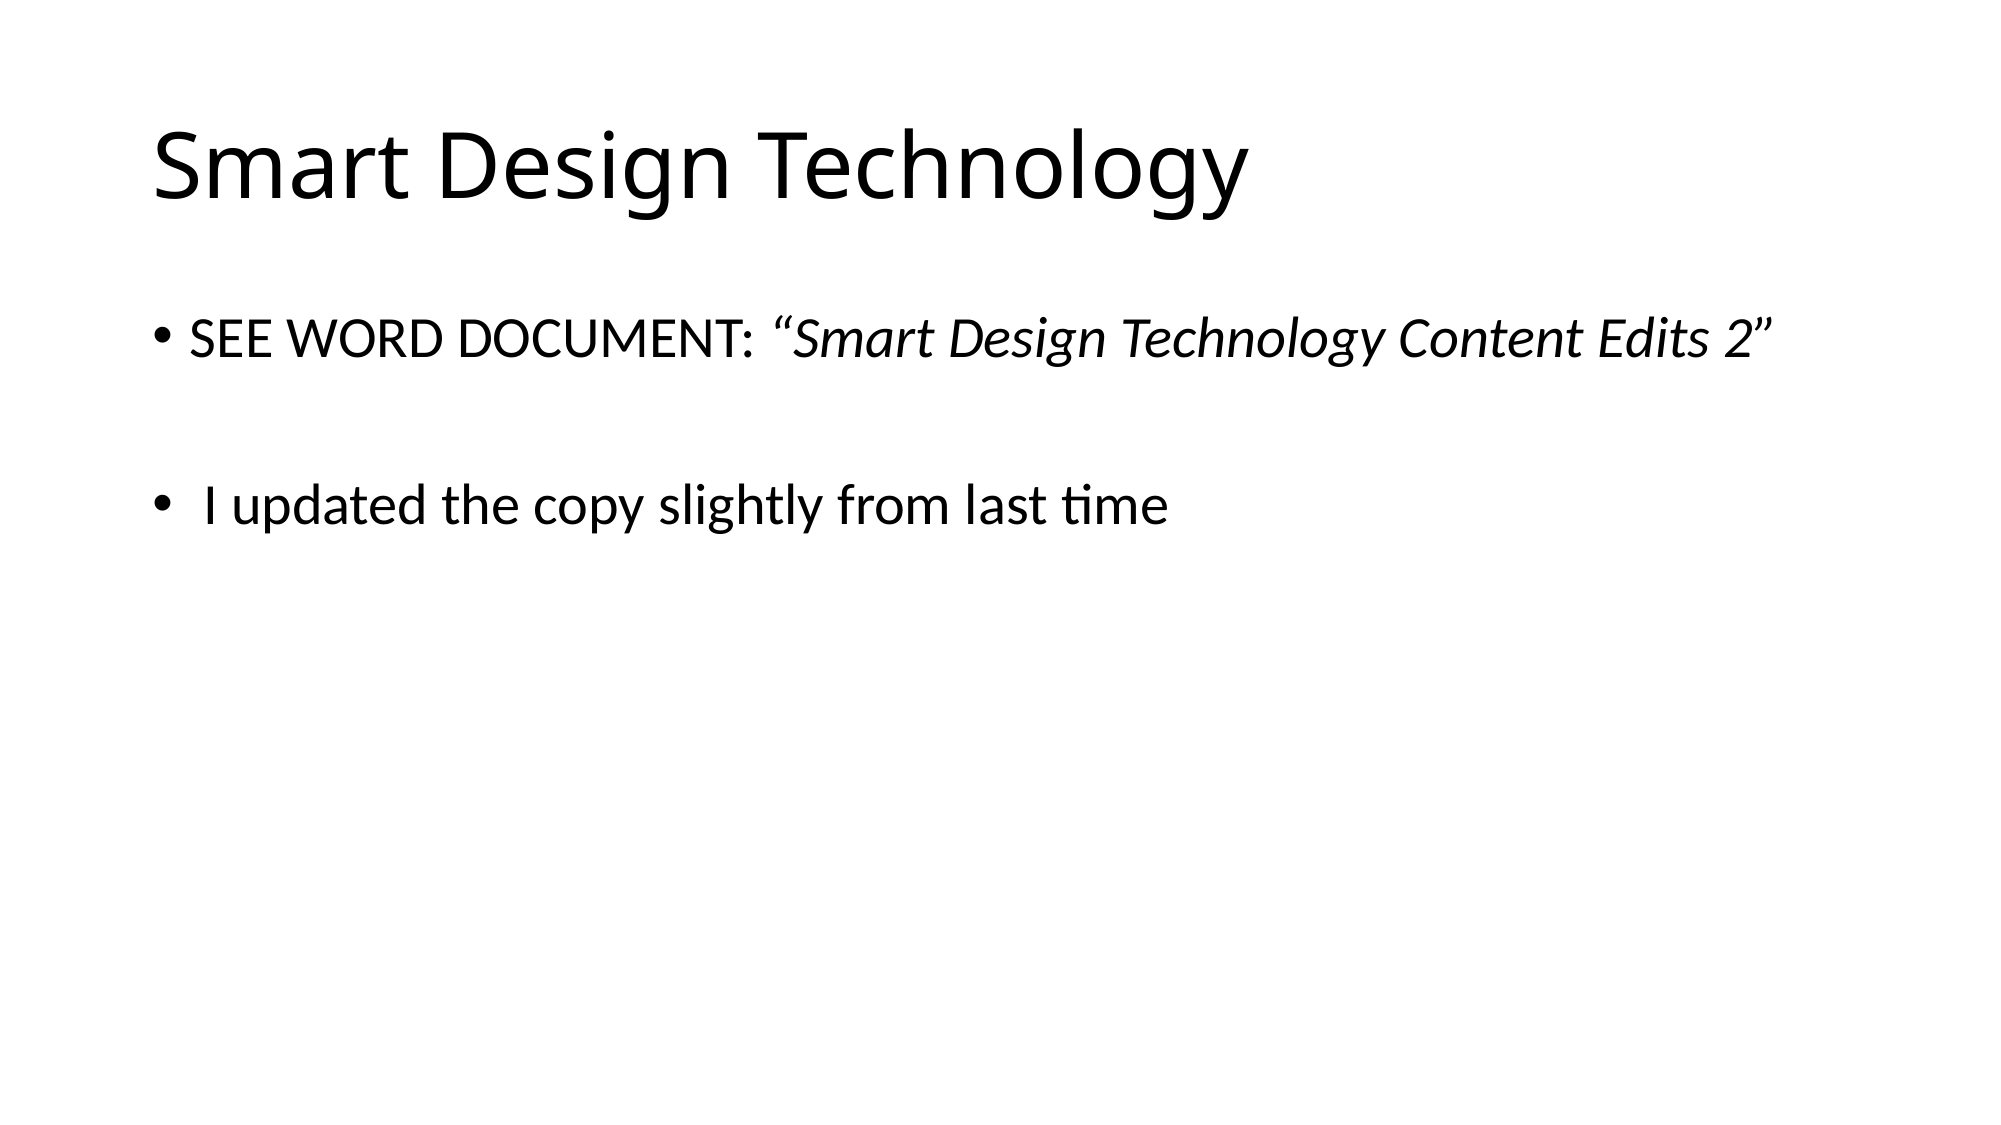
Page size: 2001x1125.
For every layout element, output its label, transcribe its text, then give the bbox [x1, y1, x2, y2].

title Smart Design Technology [137, 59, 1863, 278]
list SEE WORD DOCUMENT: “Smart Design Technology Content Edits 2” I updated the copy slightly from last time [137, 299, 1863, 1014]
